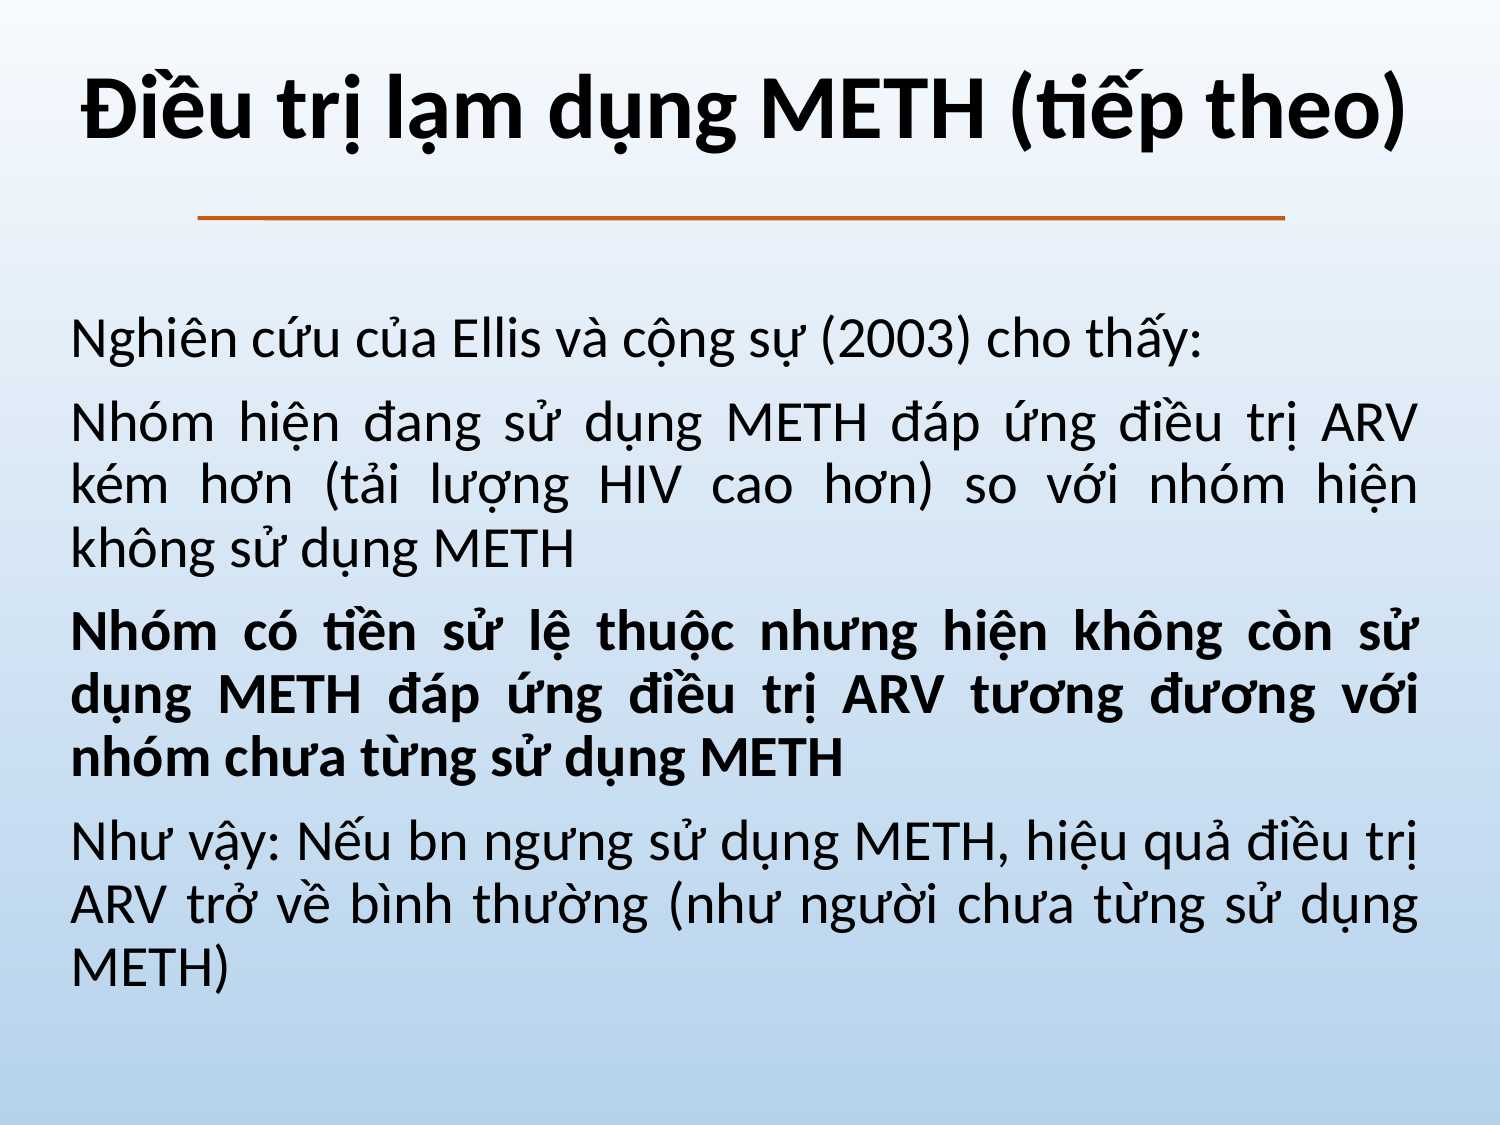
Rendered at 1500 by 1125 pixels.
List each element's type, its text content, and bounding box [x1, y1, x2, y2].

title Điều trị lạm dụng METH (tiếp theo) [55, 0, 1436, 219]
list Nghiên cứu của Ellis và cộng sự (2003) cho thấy: Nhóm hiện đang sử dụng METH đáp ứng điều trị ARV kém hơn (tải lượng HIV cao hơn) so với nhóm hiện không sử dụng METH Nhóm có tiền sử lệ thuộc nhưng hiện không còn sử dụng METH đáp ứng điều trị ARV tương đương với nhóm chưa từng sử dụng METH Như vậy: Nếu bn ngưng sử dụng METH, hiệu quả điều trị ARV trở về bình thường (như người chưa từng sử dụng METH) [55, 299, 1436, 1014]
